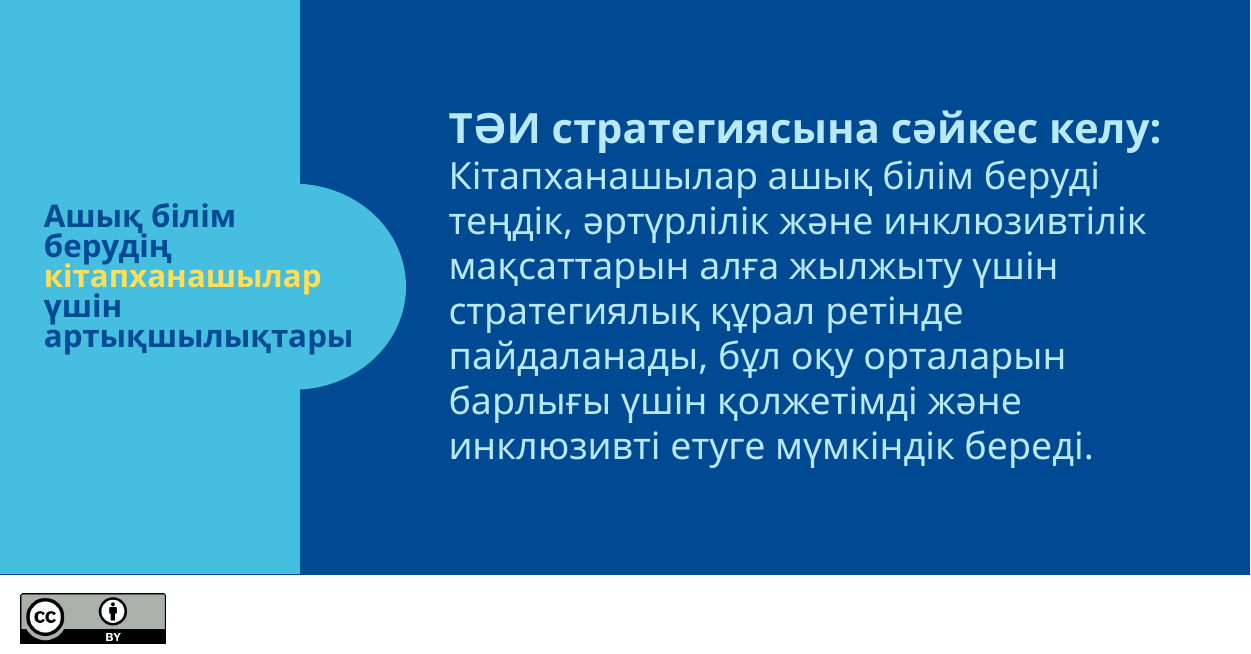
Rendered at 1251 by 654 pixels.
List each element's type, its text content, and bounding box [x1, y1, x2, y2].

picture [20, 592, 166, 645]
text_box [252, 183, 336, 191]
text_box [0, 582, 1250, 654]
text_box Ашық білім берудің кітапханашылар үшін артықшылықтары [31, 191, 373, 366]
text_box [0, 0, 301, 574]
text_box [373, 213, 407, 360]
text_box ТӘИ стратегиясына сәйкес келу: Кітапханашылар ашық білім беруді теңдік, әртүрлілік және инклюзивтілік мақсаттарын алға жылжыту үшін стратегиялық құрал ретінде пайдаланады, бұл оқу орталарын барлығы үшін қолжетімді және инклюзивті етуге мүмкіндік береді. [436, 90, 1199, 480]
text_box [222, 366, 366, 390]
